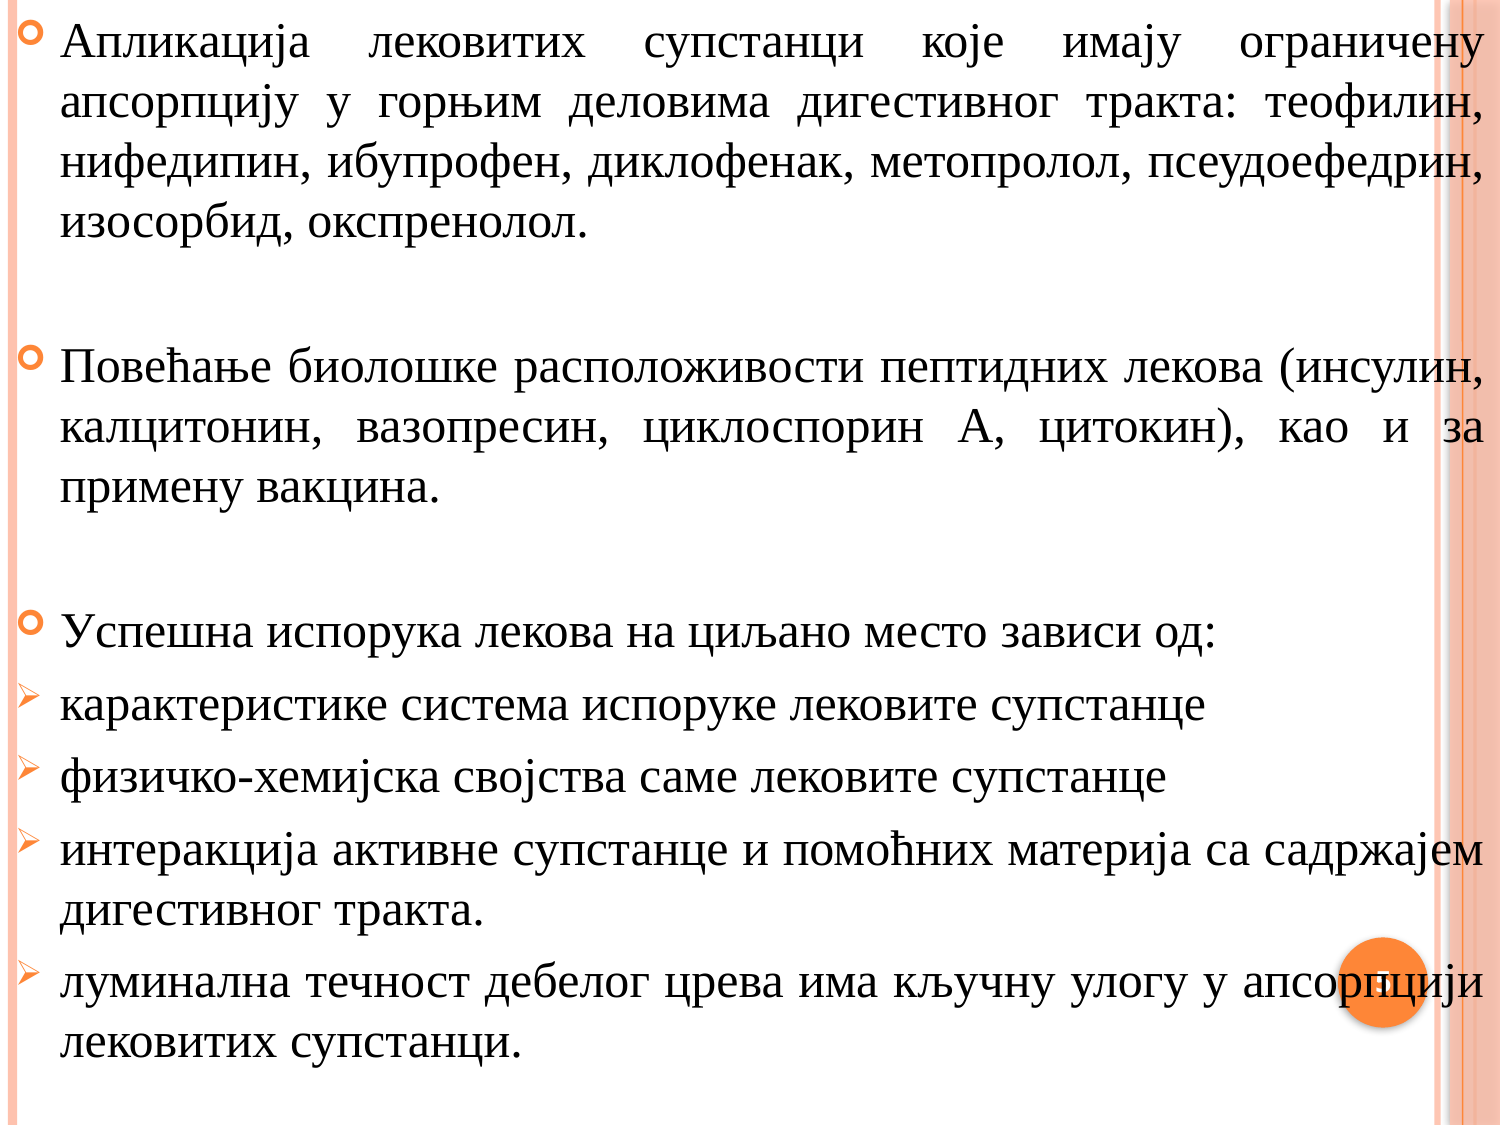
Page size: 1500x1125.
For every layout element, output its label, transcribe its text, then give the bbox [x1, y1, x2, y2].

list Апликација лековитих супстанци које имају ограничену апсорпцију у горњим деловима дигестивног тракта: теофилин, нифедипин, ибупрофен, диклофенак, метопролол, псеудоефедрин, изосорбид, окспренолол. Повећање биолошке расположивости пептидних лекова (инсулин, калцитонин, вазопресин, циклоспорин А, цитокин), као и за примену вакцина. Успешна испорука лекова на циљано место зависи од: карактеристике система испоруке лековите супстанце физичко-хемијска својства саме лековите супстанце интеракција активне супстанце и помоћних материја са садржајем дигестивног тракта. луминална течност дебелог црева има кључну улогу у апсорпцији лековитих супстанци. [0, 0, 1500, 1125]
